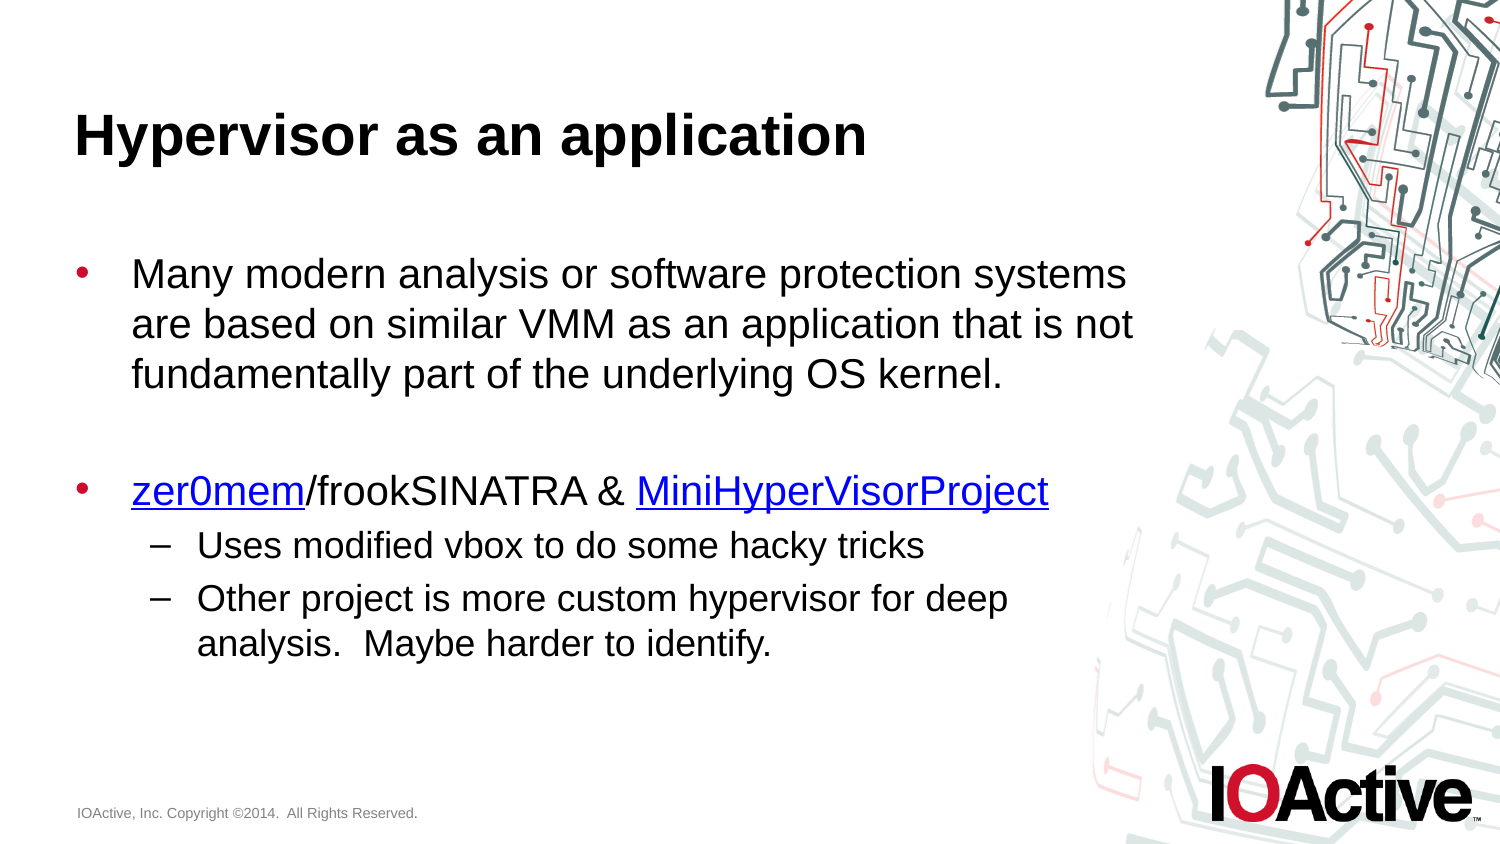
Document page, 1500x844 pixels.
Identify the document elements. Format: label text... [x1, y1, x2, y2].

list Many modern analysis or software protection systems are based on similar VMM as an application that is not fundamentally part of the underlying OS kernel. zer0mem/frookSINATRA & MiniHyperVisorProject Uses modified vbox to do some hacky tricks Other project is more custom hypervisor for deep analysis. Maybe harder to identify. [75, 246, 1155, 669]
title Hypervisor as an application [74, 96, 1213, 238]
picture [0, 0, 1500, 844]
